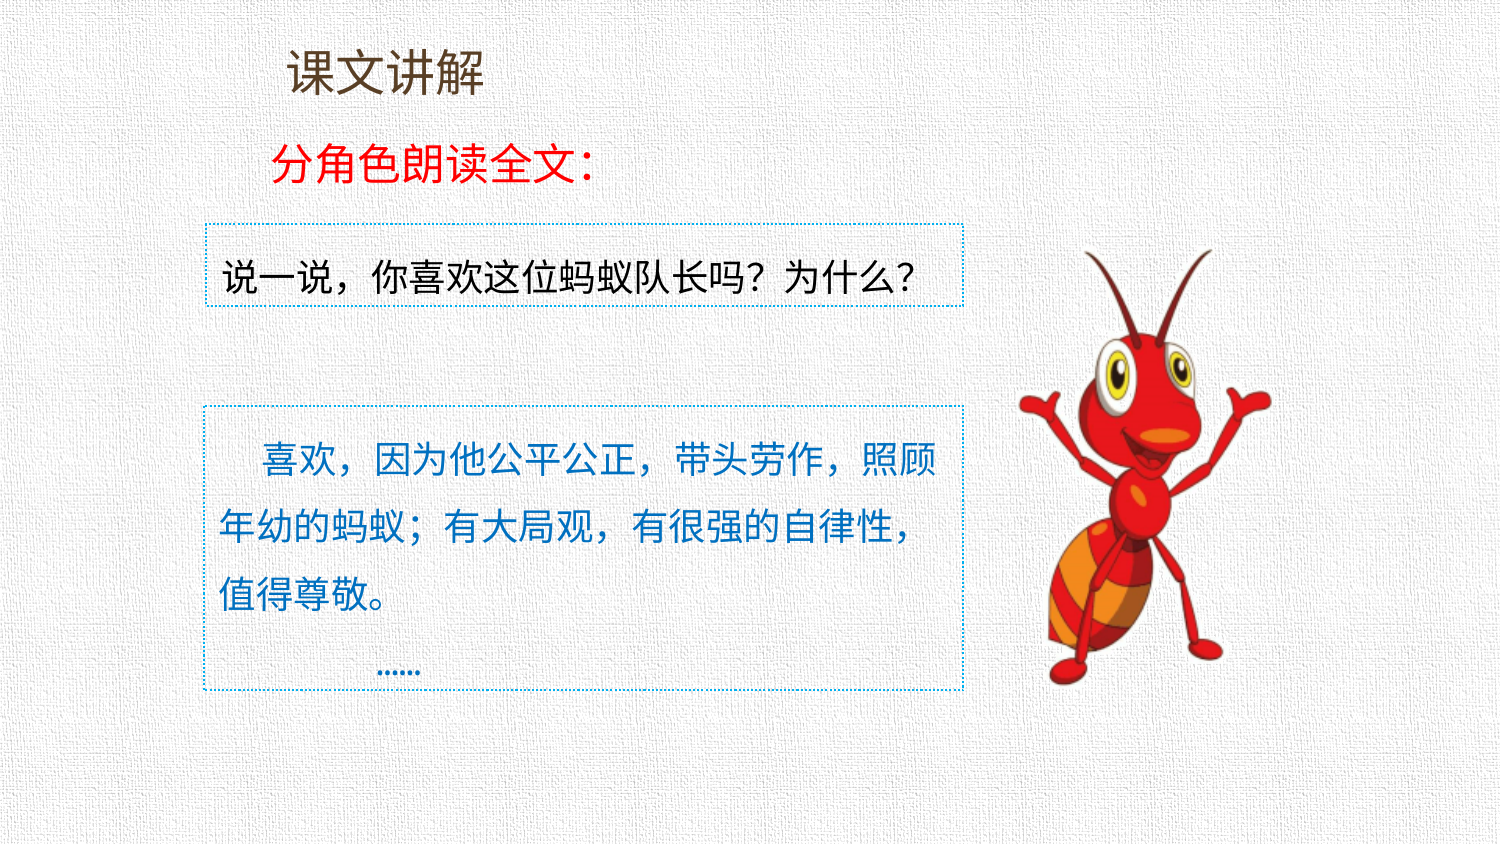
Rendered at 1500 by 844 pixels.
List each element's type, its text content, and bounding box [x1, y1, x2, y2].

text_box 分角色朗读全文： [259, 130, 632, 195]
text_box 说一说，你喜欢这位蚂蚁队长吗？为什么？ [206, 223, 964, 307]
text_box 课文讲解 [274, 35, 498, 107]
picture [0, 0, 1500, 844]
text_box 喜欢，因为他公平公正，带头劳作，照顾年幼的蚂蚁；有大局观，有很强的自律性，值得尊敬。 …… [204, 405, 964, 691]
